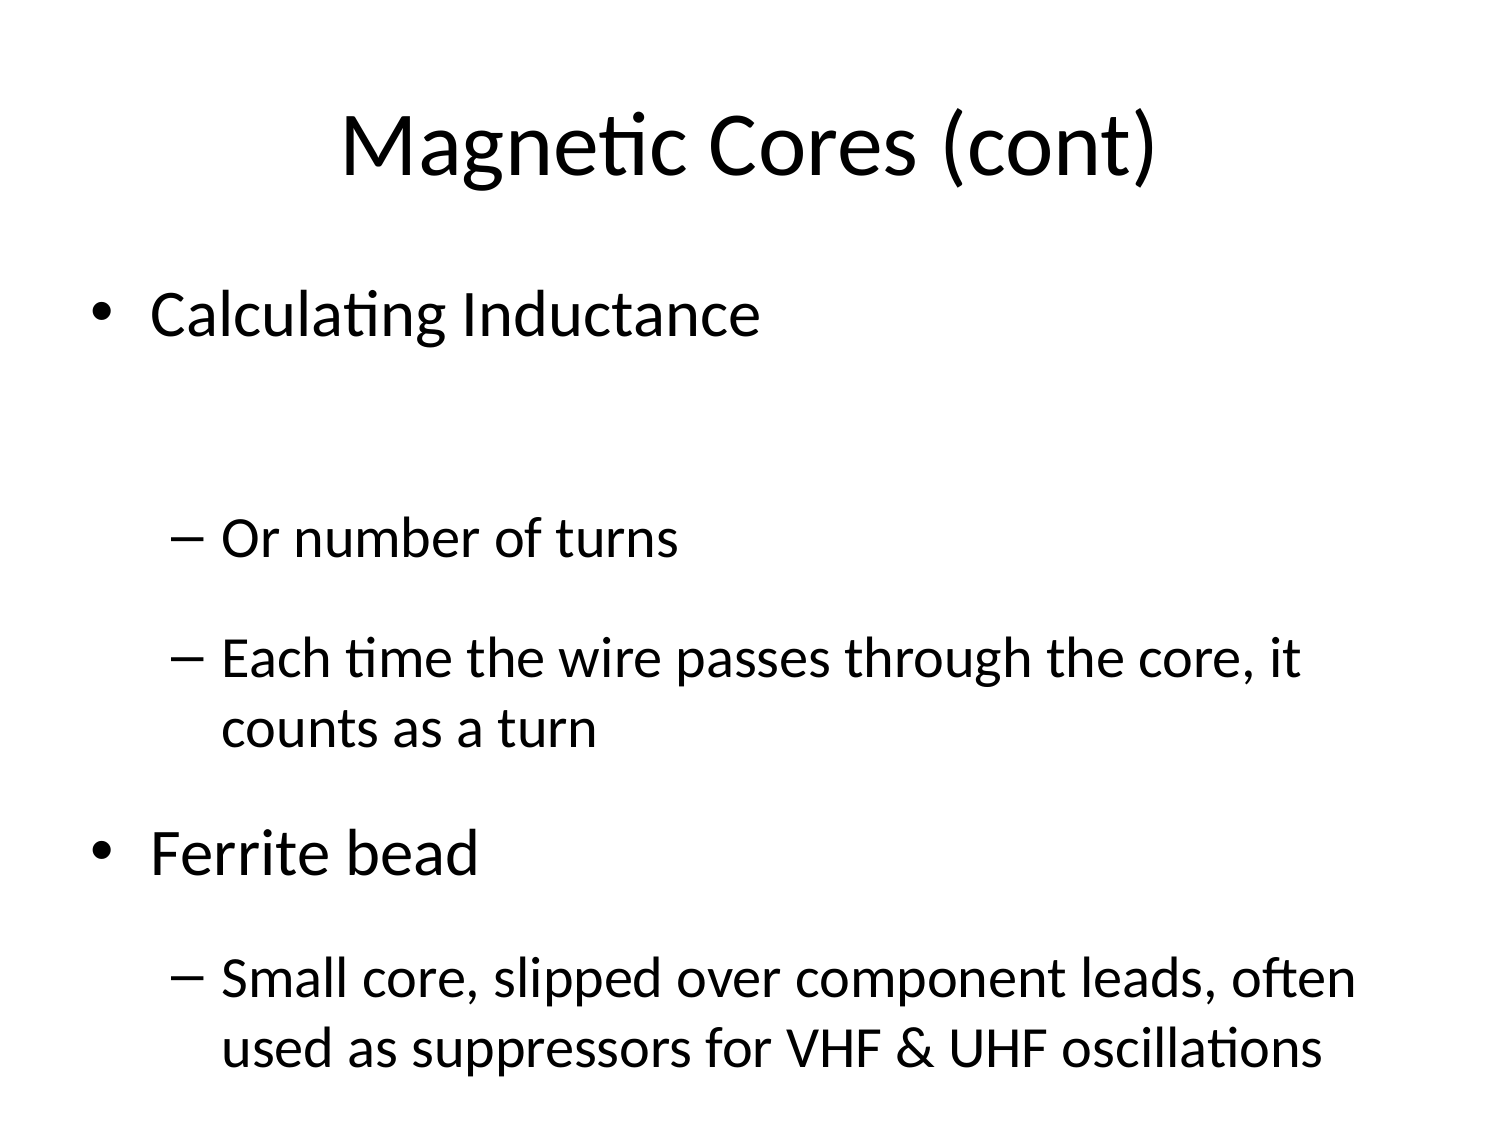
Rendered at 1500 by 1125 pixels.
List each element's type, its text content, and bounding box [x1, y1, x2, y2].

title Magnetic Cores (cont) [75, 45, 1425, 233]
